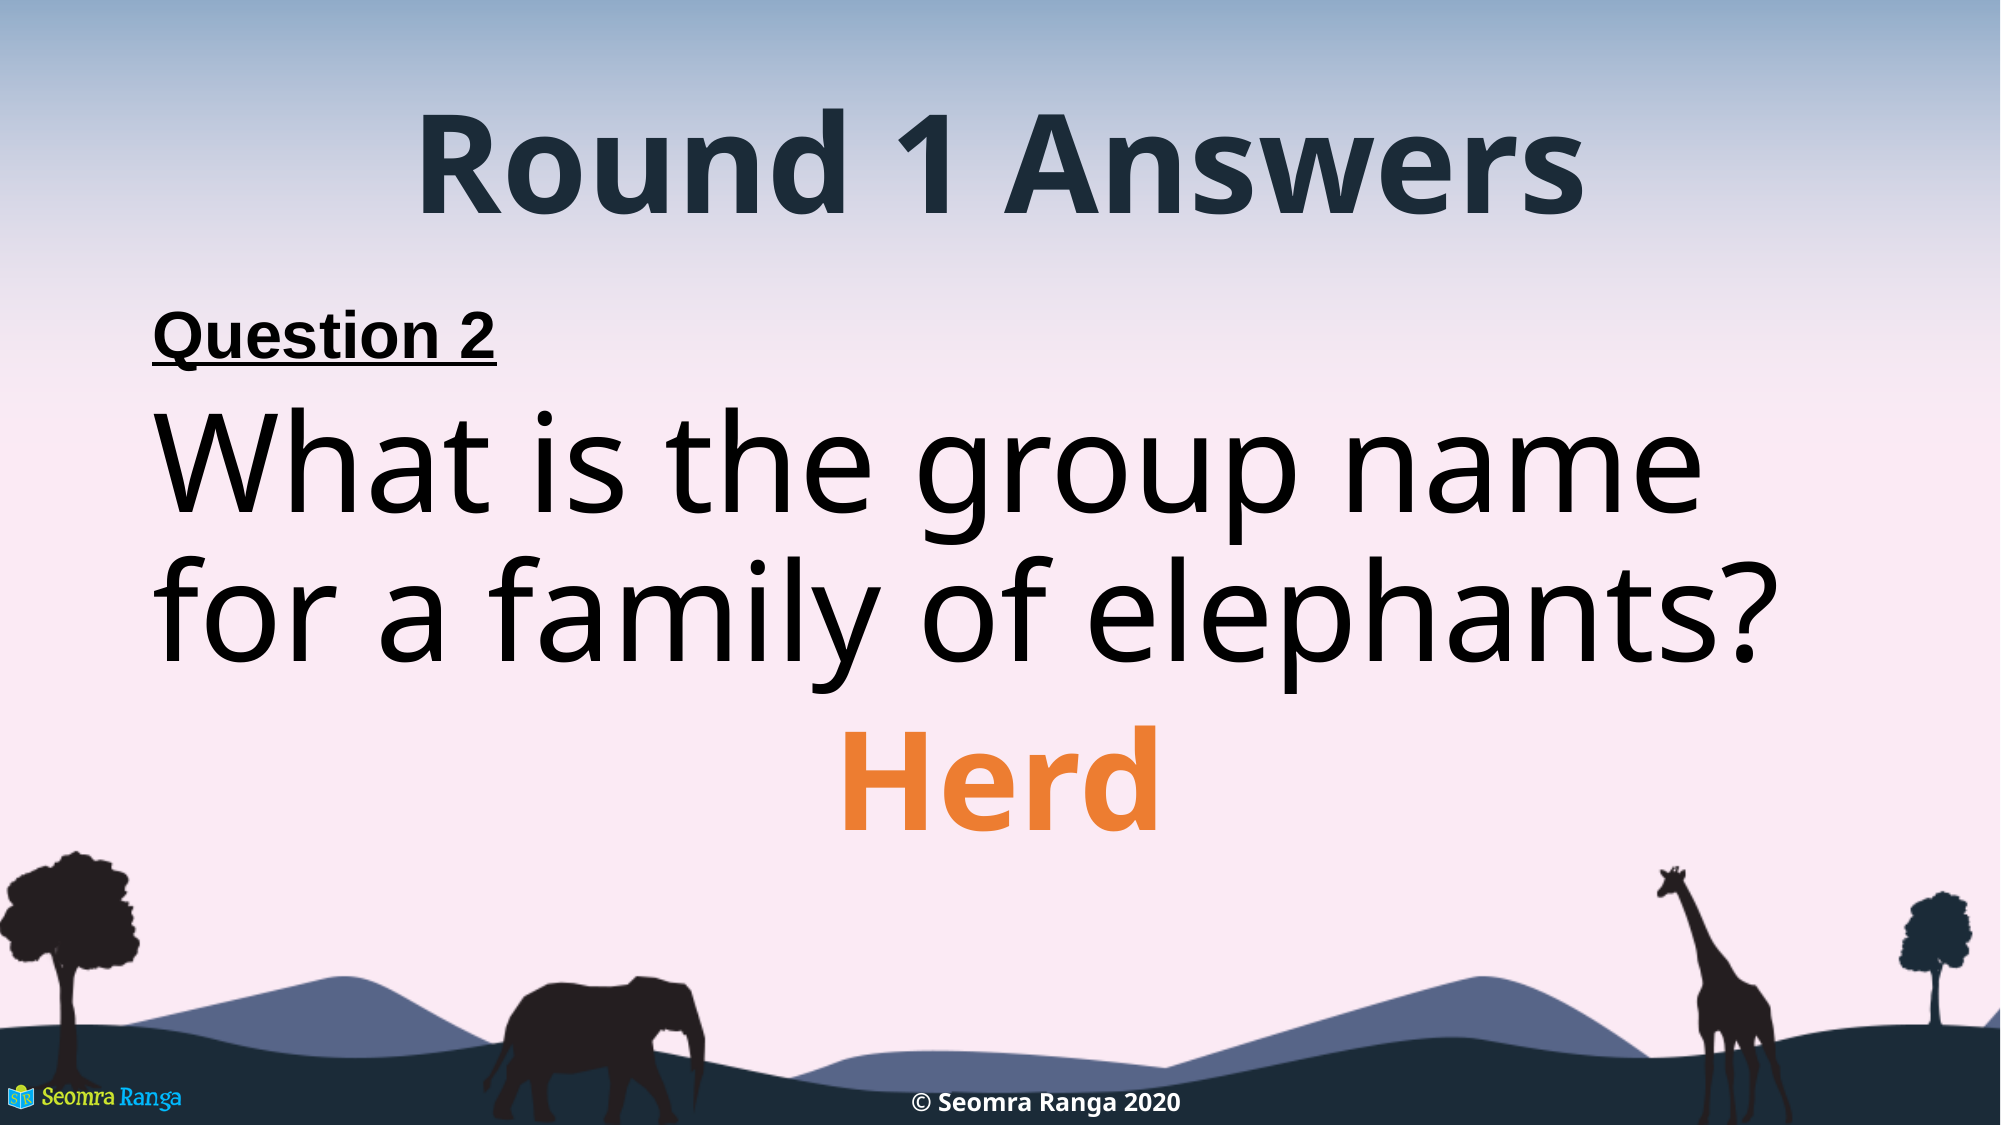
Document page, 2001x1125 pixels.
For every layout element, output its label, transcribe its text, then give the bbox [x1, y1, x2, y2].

picture [0, 0, 2001, 1125]
text_box © Seomra Ranga 2020 www.seomraranga.com [762, 1079, 1330, 1125]
title Round 1 Answers [137, 59, 1863, 278]
list Question 2 What is the group name for a family of elephants? Herd [137, 293, 1863, 1014]
